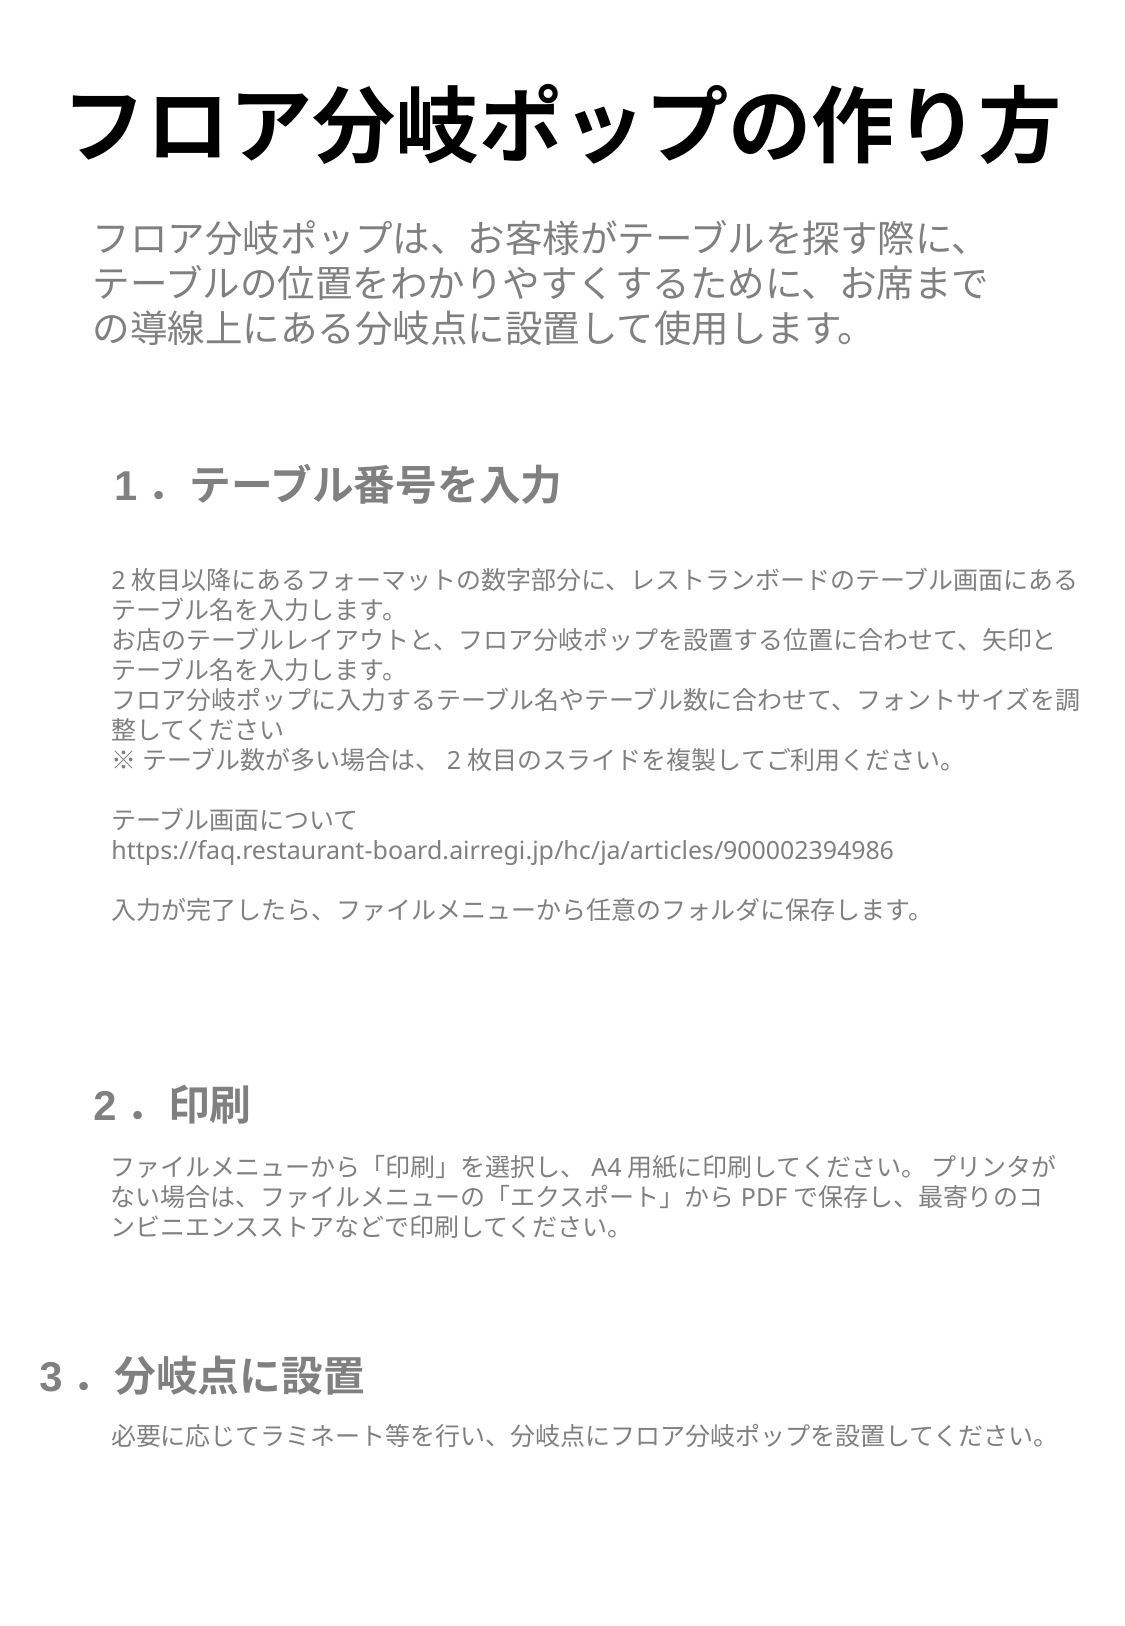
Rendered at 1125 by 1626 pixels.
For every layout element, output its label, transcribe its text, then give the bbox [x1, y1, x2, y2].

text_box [92, 458, 1083, 972]
text_box フロア分岐ポップは、お客様がテーブルを探す際に、テーブルの位置をわかりやすくするために、お席までの導線上にある分岐点に設置して使用します。 [92, 214, 1019, 350]
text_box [92, 1349, 1083, 1452]
text_box フロア分岐ポップの作り方 [48, 65, 1077, 181]
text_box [92, 1079, 1064, 1242]
